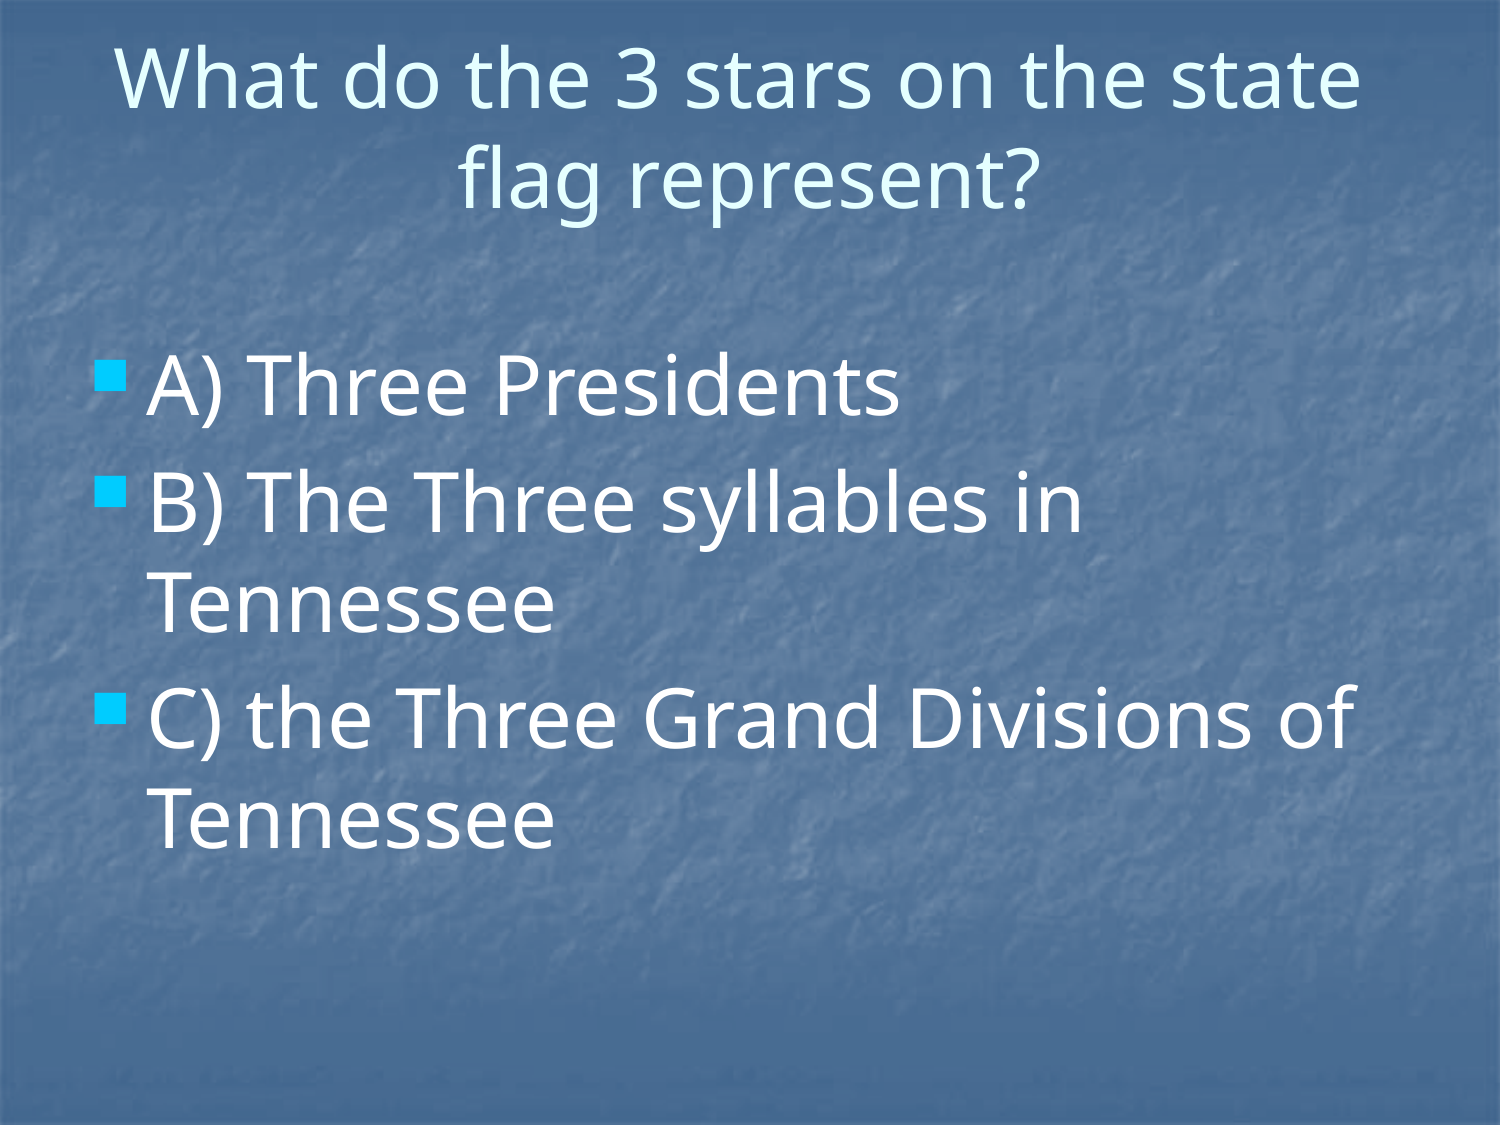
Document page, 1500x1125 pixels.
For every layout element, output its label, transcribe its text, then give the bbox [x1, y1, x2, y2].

list A) Three Presidents B) The Three syllables in Tennessee C) the Three Grand Divisions of Tennessee [74, 324, 1426, 1001]
title What do the 3 stars on the state flag represent? [74, 62, 1426, 288]
